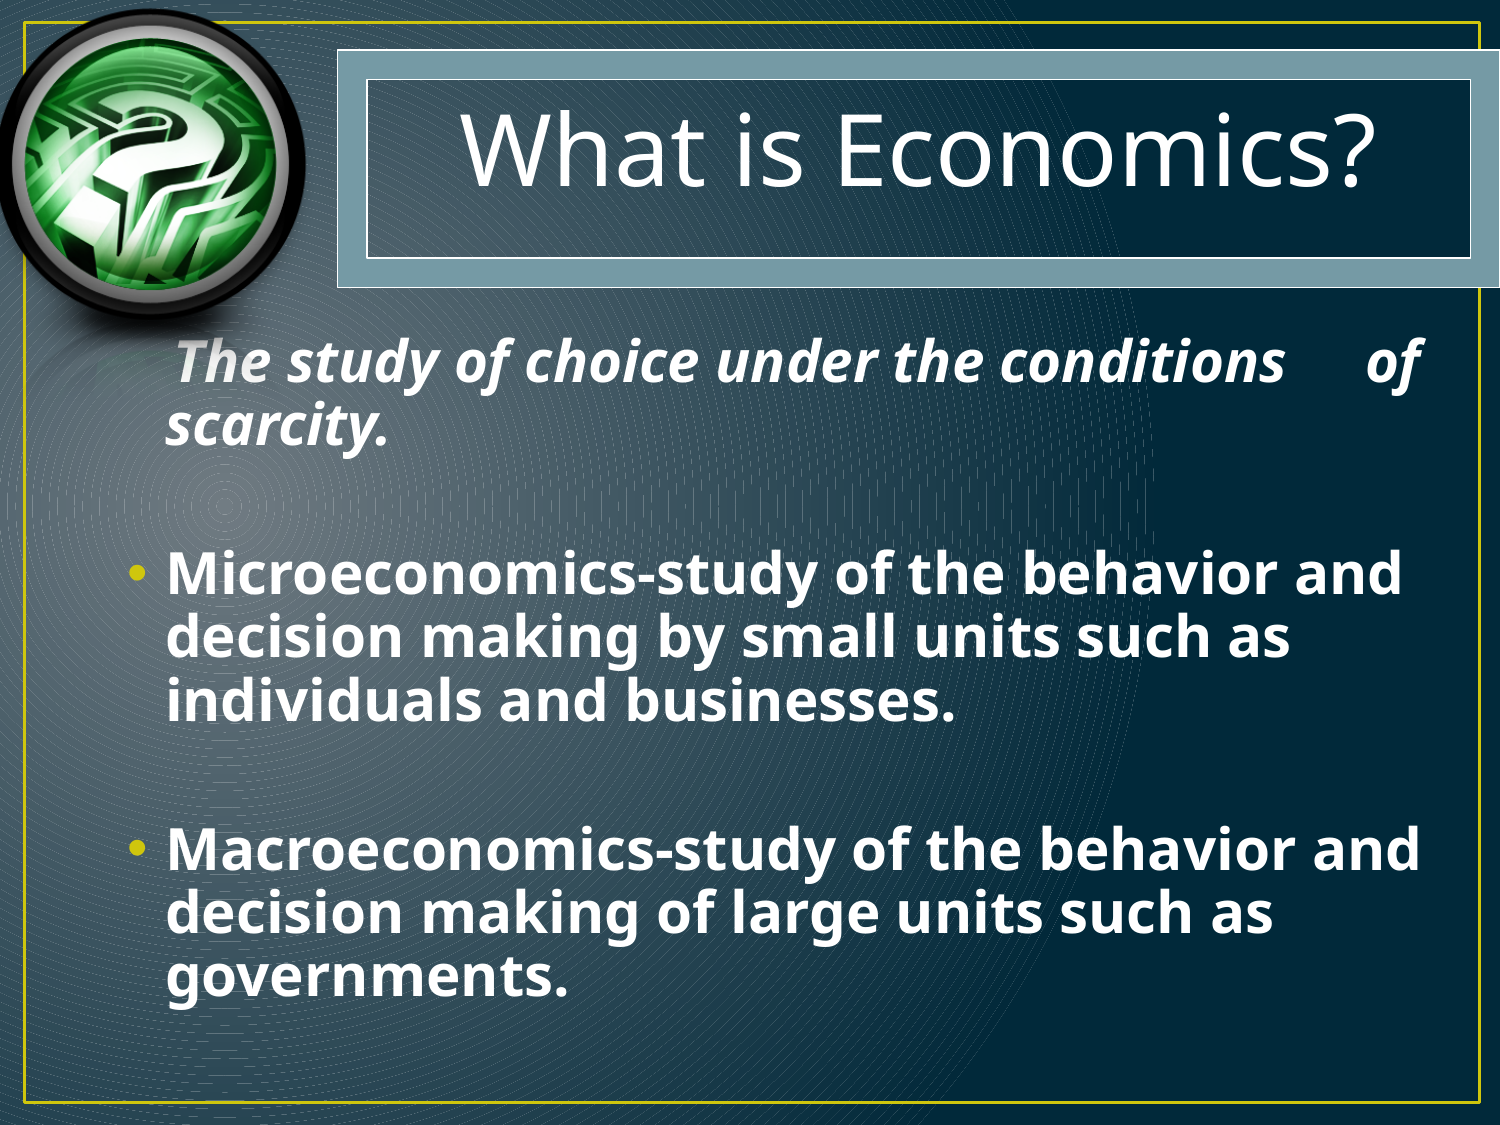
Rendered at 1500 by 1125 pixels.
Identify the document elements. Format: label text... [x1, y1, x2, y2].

picture [0, 0, 376, 451]
picture [1219, 113, 1228, 123]
picture [1243, 132, 1280, 186]
picture [1335, 114, 1373, 165]
picture [1345, 175, 1356, 187]
text_box What is Economics? [383, 49, 1500, 288]
list The study of choice under the conditions of scarcity. Microeconomics-study of the behavior and decision making by small units such as individuals and businesses. Macroeconomics-study of the behavior and decision making of large units such as governments. [0, 324, 1500, 1125]
picture [1291, 132, 1328, 186]
picture [1127, 132, 1203, 185]
picture [1220, 133, 1228, 185]
picture [1063, 132, 1112, 186]
